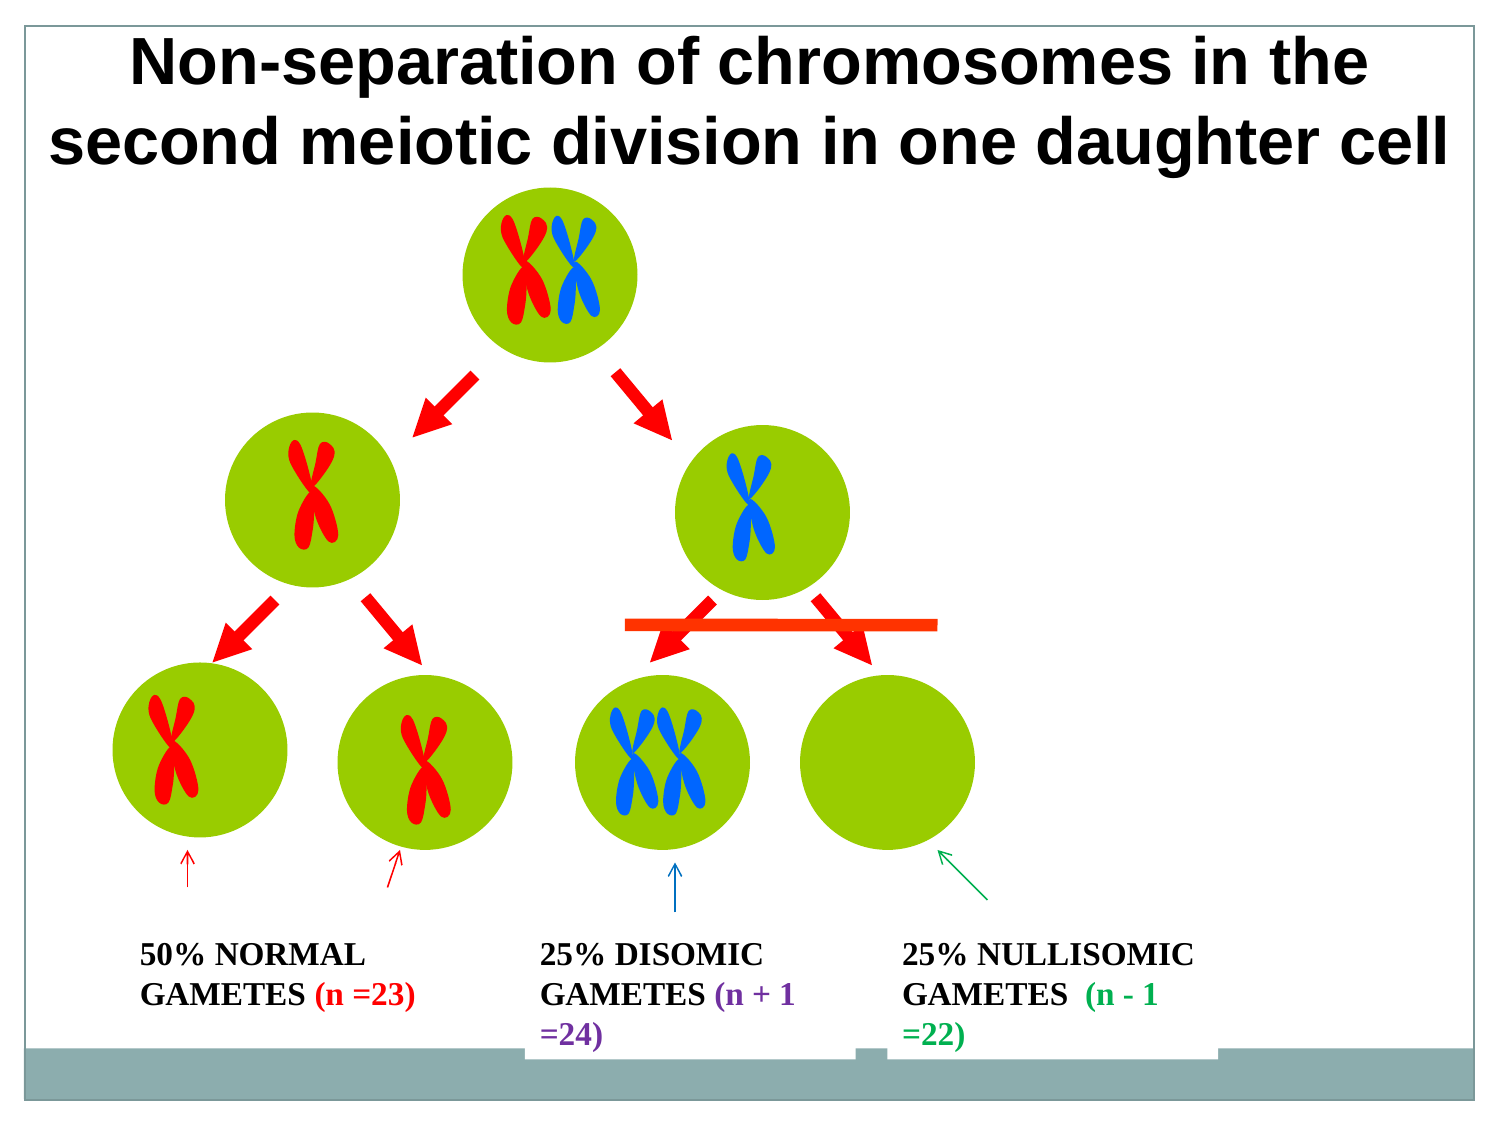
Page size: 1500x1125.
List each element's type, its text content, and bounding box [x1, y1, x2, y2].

text_box [412, 374, 476, 438]
text_box [112, 662, 288, 838]
text_box Non-separation of chromosomes in the second meiotic division in one daughter cell [0, 10, 1500, 186]
text_box [575, 675, 751, 850]
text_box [937, 849, 988, 901]
text_box [675, 425, 850, 601]
text_box [800, 675, 976, 850]
text_box [616, 374, 672, 441]
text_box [724, 449, 776, 563]
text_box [147, 692, 198, 806]
text_box [365, 597, 422, 666]
text_box [337, 675, 513, 850]
text_box 25% DISOMIC GAMETES (n + 1 =24) [524, 924, 856, 1060]
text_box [655, 703, 706, 817]
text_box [387, 849, 401, 888]
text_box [462, 187, 638, 363]
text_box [608, 703, 653, 817]
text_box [287, 437, 338, 551]
text_box [839, 626, 872, 666]
text_box [225, 412, 400, 588]
text_box 25% NULLISOMIC GAMETES (n - 1 =22) [887, 924, 1219, 1060]
text_box [649, 625, 688, 663]
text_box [399, 712, 451, 826]
text_box [212, 599, 276, 663]
text_box 50% NORMAL GAMETES (n =23) [125, 924, 461, 1020]
